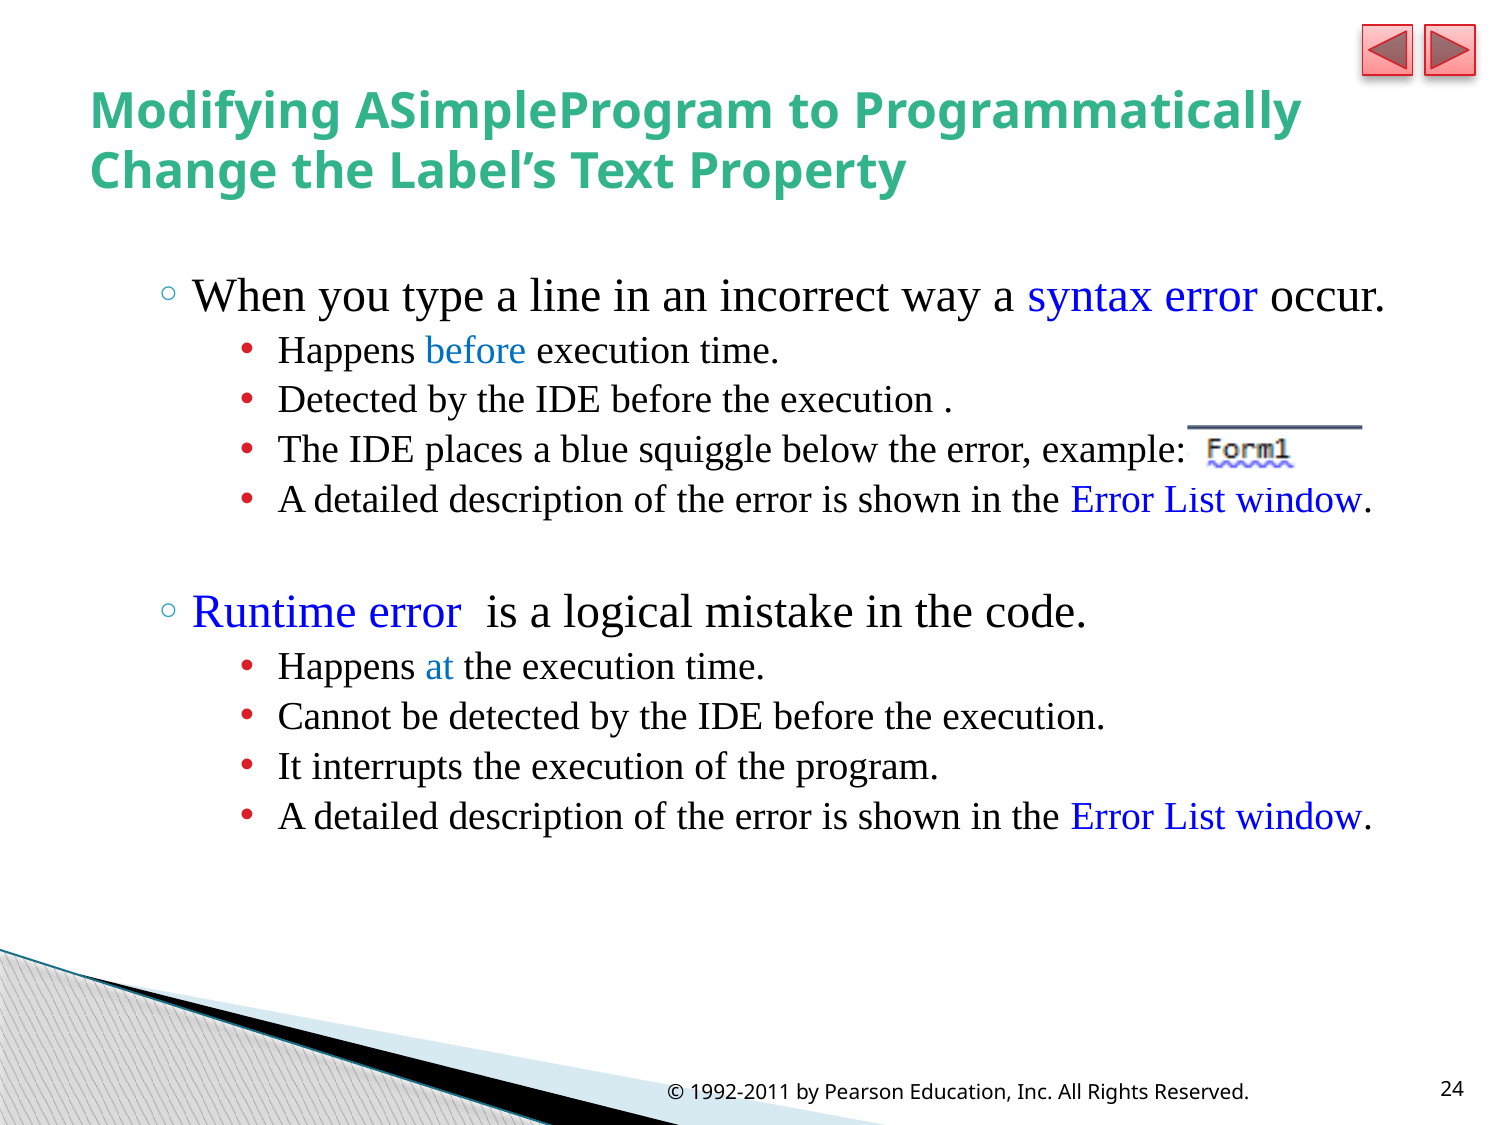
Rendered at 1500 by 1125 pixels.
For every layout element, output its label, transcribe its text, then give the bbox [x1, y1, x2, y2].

title Modifying ASimpleProgram to Programmatically Change the Label’s Text Property [75, 45, 1425, 233]
picture [1187, 424, 1363, 488]
slide_number 24 [1418, 1051, 1479, 1112]
list When you type a line in an incorrect way a syntax error occur. Happens before execution time. Detected by the IDE before the execution . The IDE places a blue squiggle below the error, example: A detailed description of the error is shown in the Error List window. Runtime error is a logical mistake in the code. Happens at the execution time. Cannot be detected by the IDE before the execution. It interrupts the execution of the program. A detailed description of the error is shown in the Error List window. [74, 262, 1426, 951]
footer © 1992-2011 by Pearson Education, Inc. All Rights Reserved. [612, 1051, 1305, 1112]
